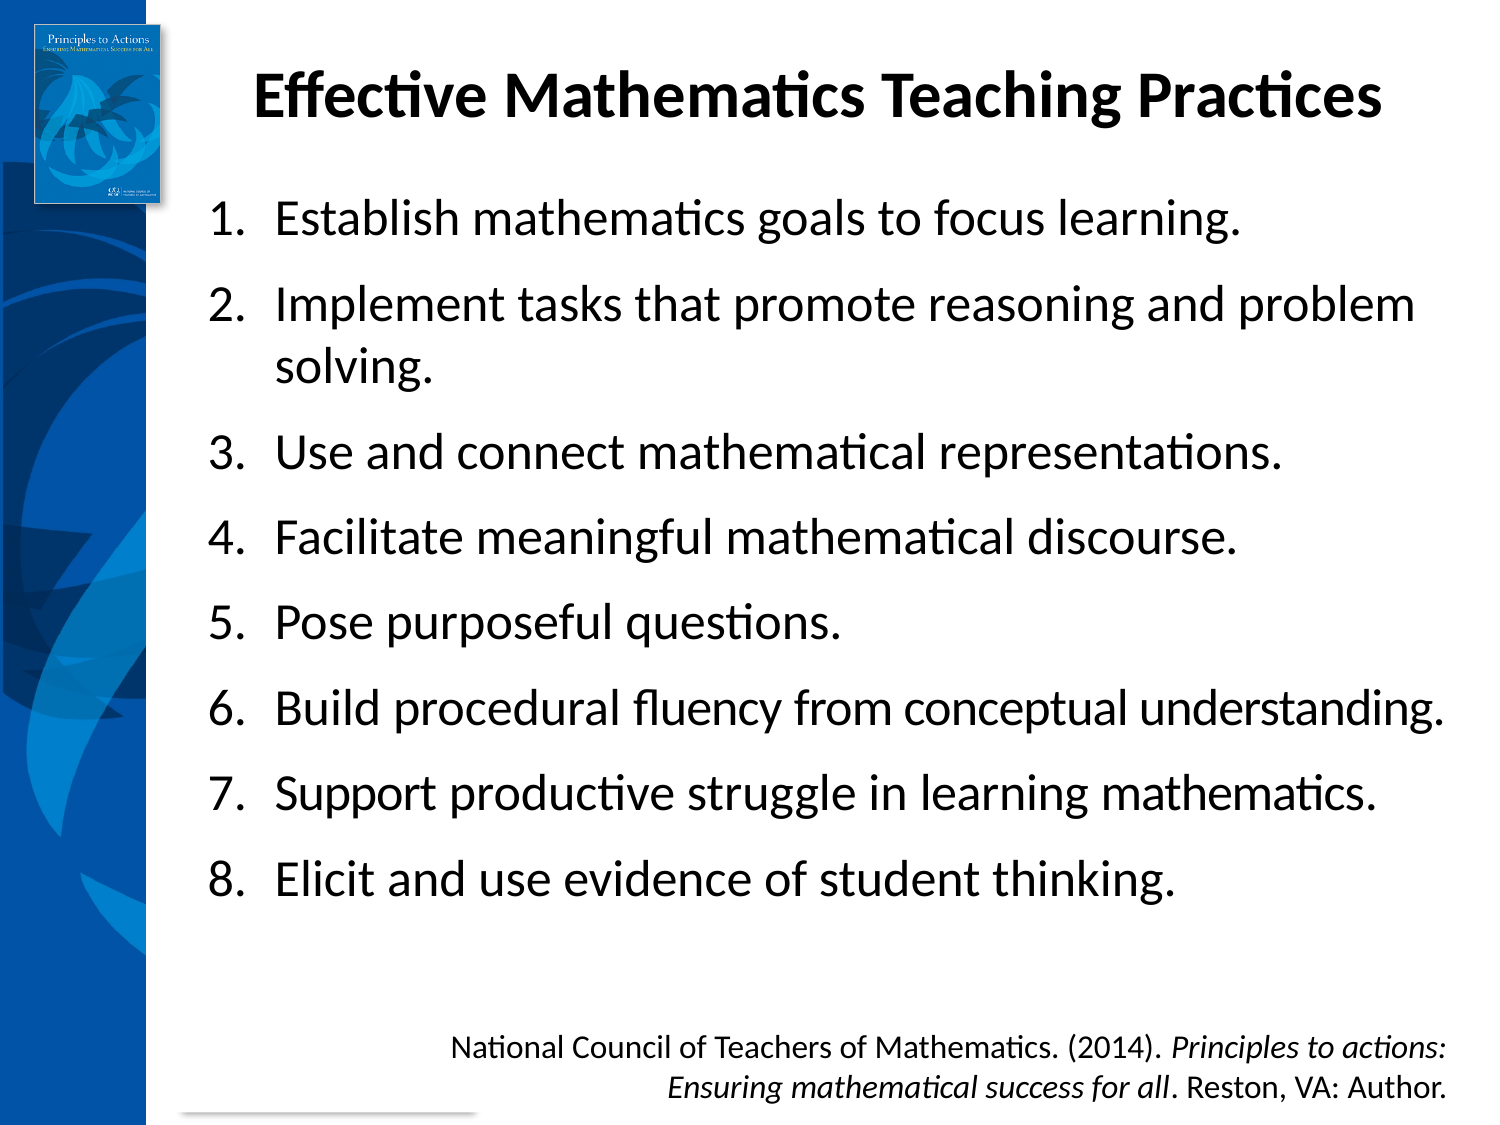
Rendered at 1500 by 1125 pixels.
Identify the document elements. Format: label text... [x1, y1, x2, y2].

text_box National Council of Teachers of Mathematics. (2014). Principles to actions: Ensuring mathematical success for all. Reston, VA: Author. [162, 1017, 1470, 1113]
list Establish mathematics goals to focus learning. Implement tasks that promote reasoning and problem solving. Use and connect mathematical representations. Facilitate meaningful mathematical discourse. Pose purposeful questions. Build procedural fluency from conceptual understanding. Support productive struggle in learning mathematics. Elicit and use evidence of student thinking. [192, 176, 1483, 988]
title Effective Mathematics Teaching Practices [167, 35, 1470, 147]
picture [35, 25, 160, 203]
picture [0, 0, 146, 1125]
